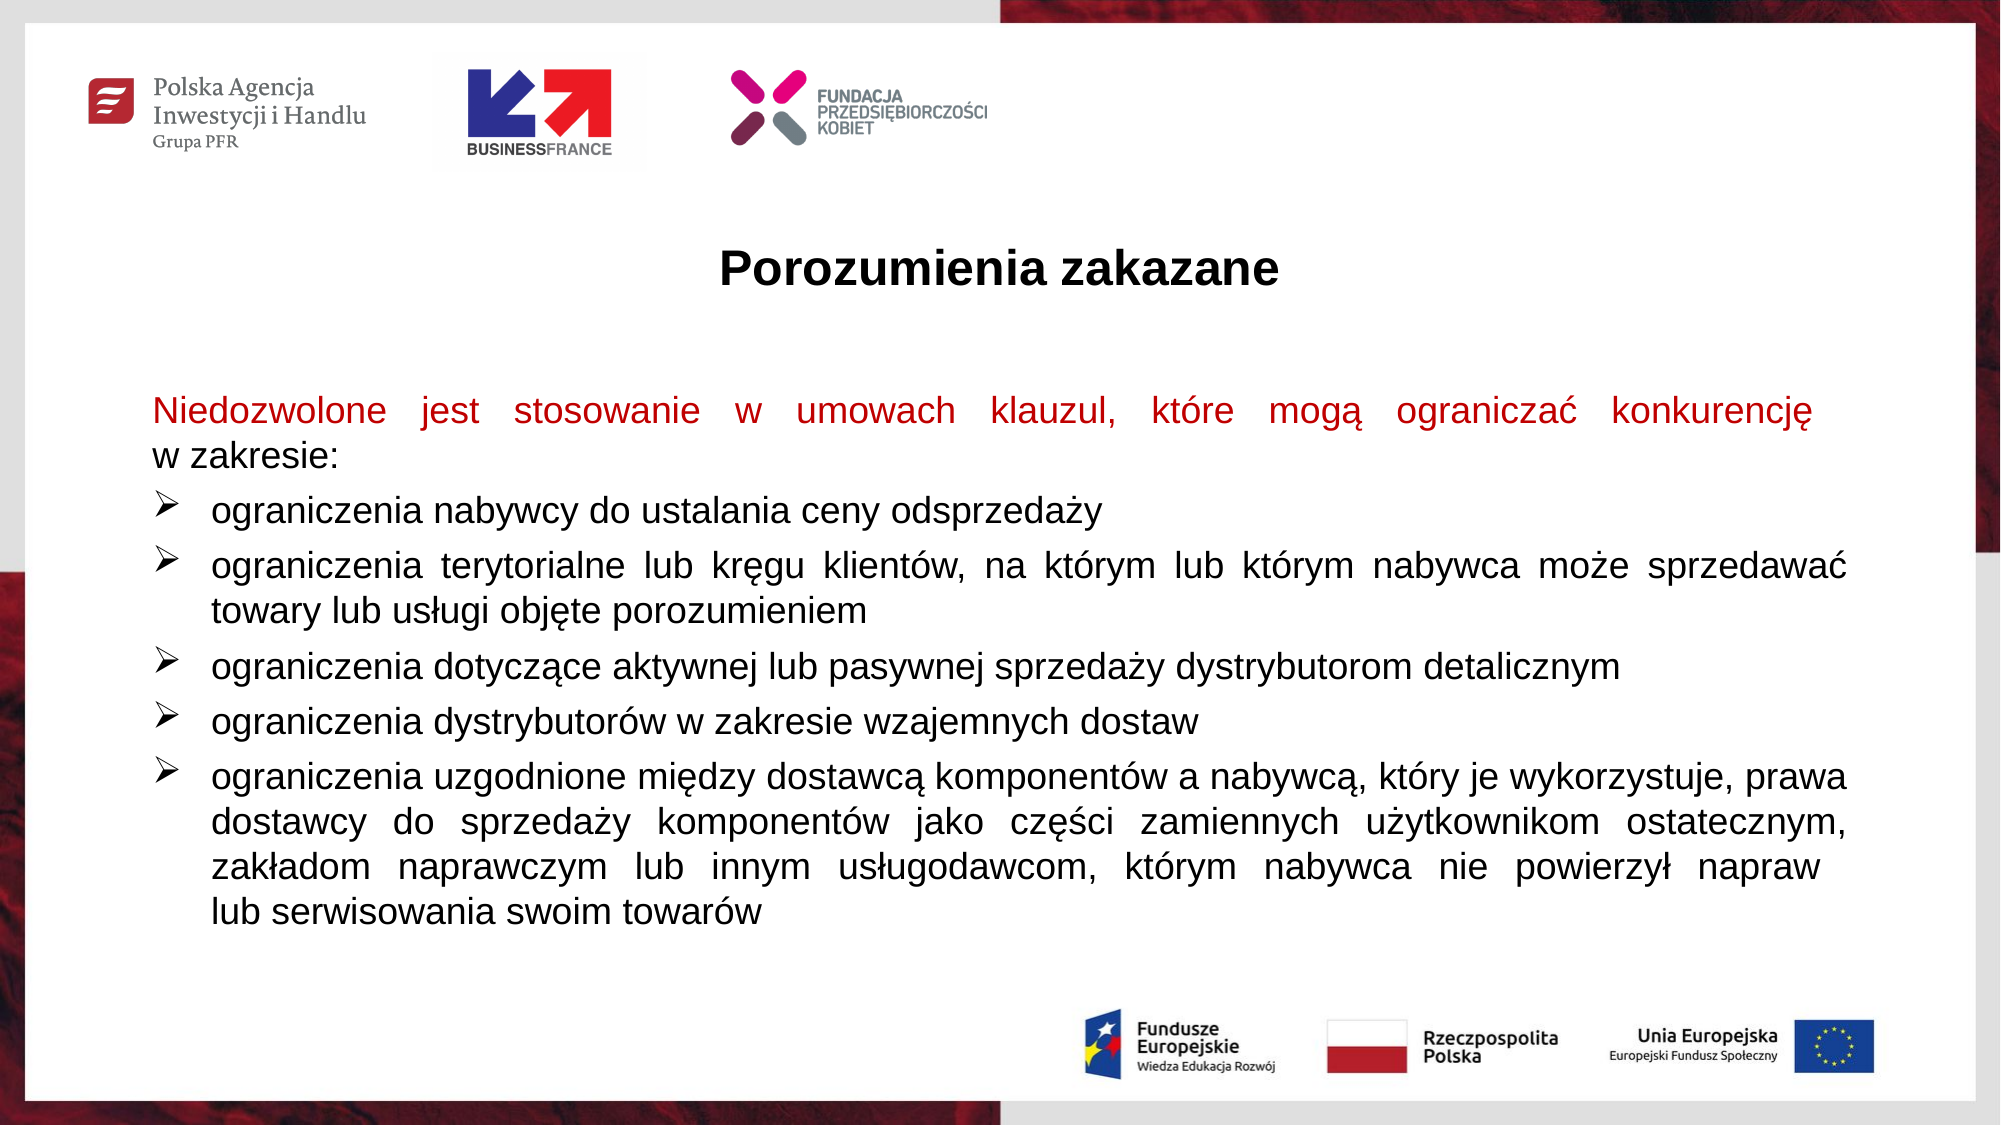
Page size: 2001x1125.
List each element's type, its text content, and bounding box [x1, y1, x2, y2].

picture [0, 0, 2001, 1125]
list Niedozwolone jest stosowanie w umowach klauzul, które mogą ograniczać konkurencję w zakresie: ograniczenia nabywcy do ustalania ceny odsprzedaży ograniczenia terytorialne lub kręgu klientów, na którym lub którym nabywca może sprzedawać towary lub usługi objęte porozumieniem ograniczenia dotyczące aktywnej lub pasywnej sprzedaży dystrybutorom detalicznym ograniczenia dystrybutorów w zakresie wzajemnych dostaw ograniczenia uzgodnione między dostawcą komponentów a nabywcą, który je wykorzystuje, prawa dostawcy do sprzedaży komponentów jako części zamiennych użytkownikom ostatecznym, zakładom naprawczym lub innym usługodawcom, którym nabywca nie powierzył napraw lub serwisowania swoim towarów [137, 379, 1863, 1125]
title Porozumienia zakazane [137, 160, 1863, 379]
picture [730, 69, 987, 146]
